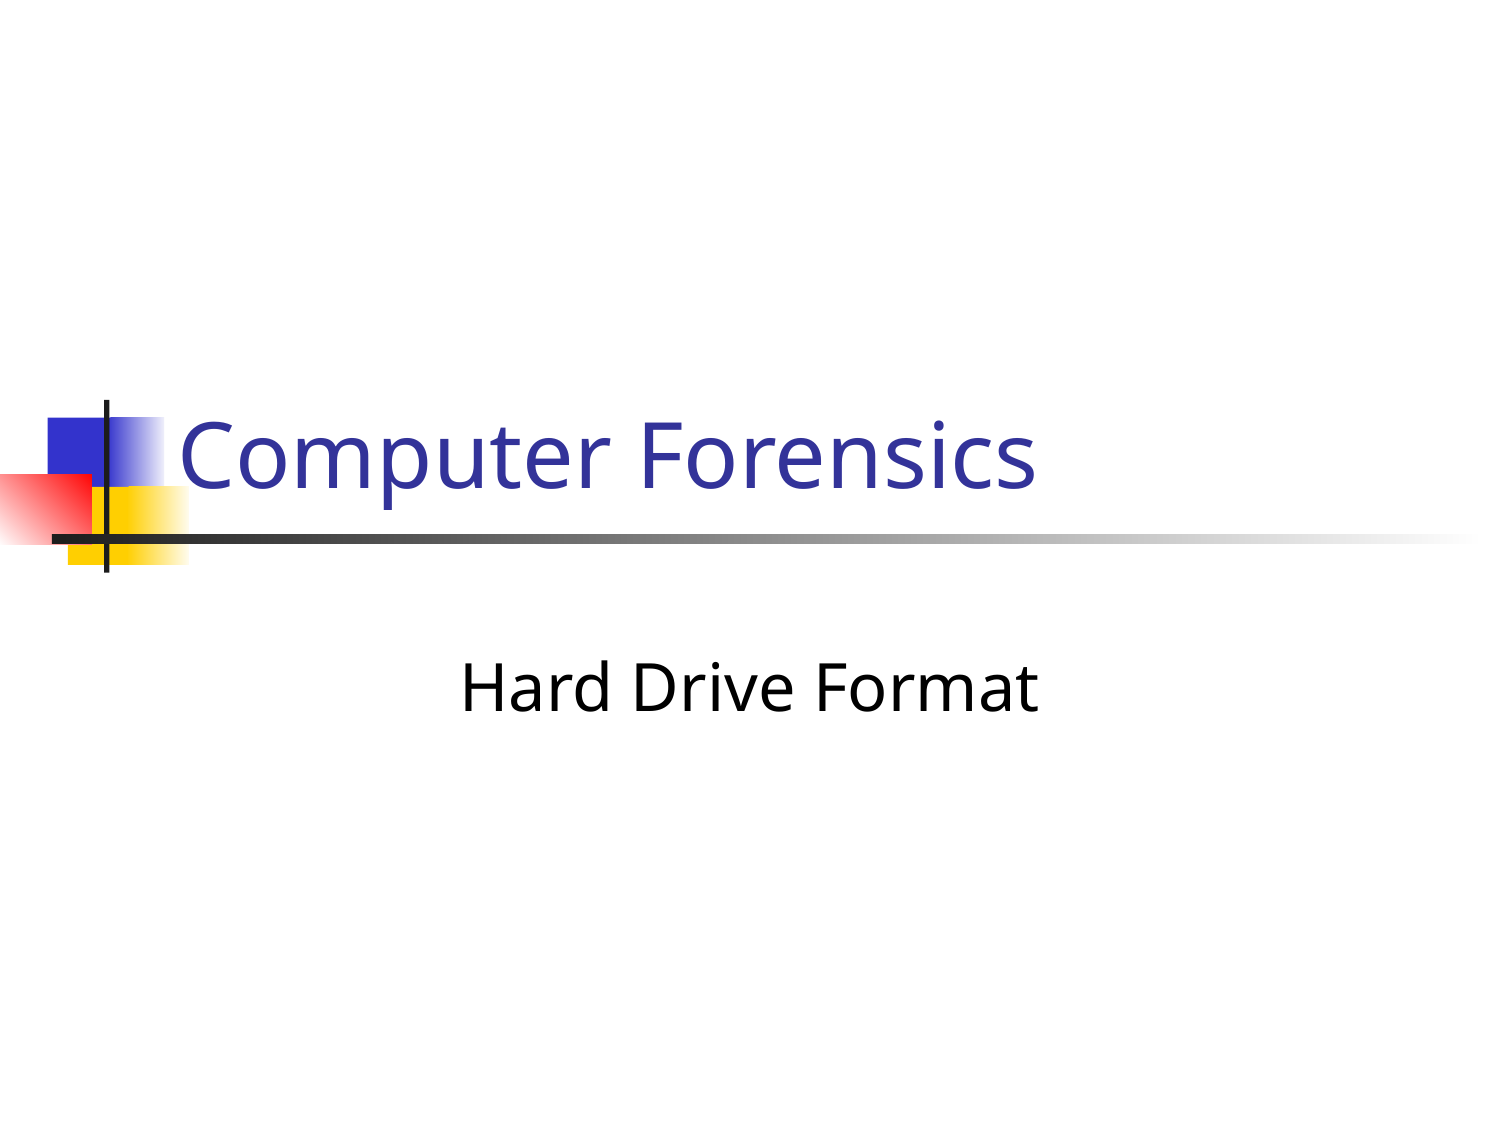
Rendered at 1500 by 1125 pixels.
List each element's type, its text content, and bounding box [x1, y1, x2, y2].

title Computer Forensics [162, 274, 1438, 516]
subtitle Hard Drive Format [224, 637, 1276, 926]
